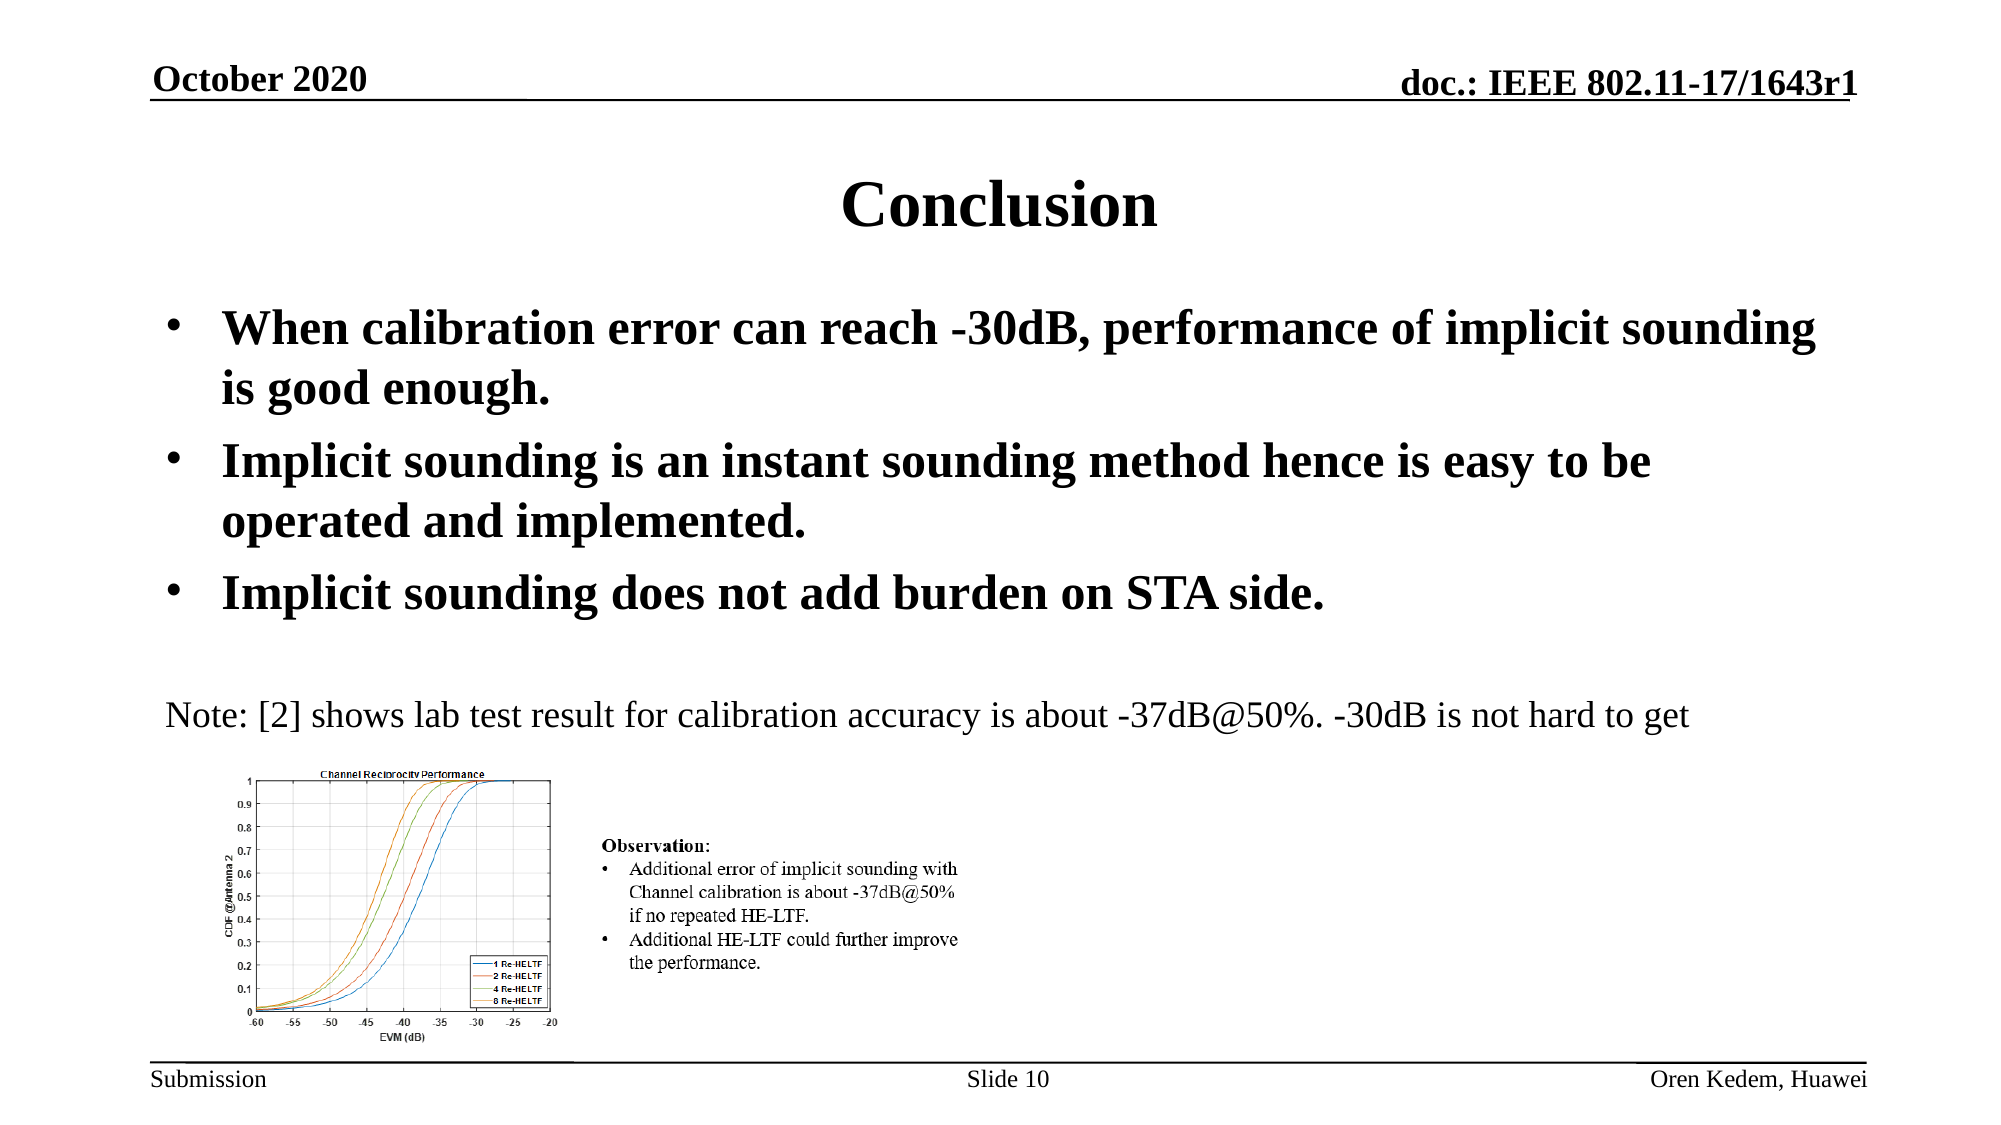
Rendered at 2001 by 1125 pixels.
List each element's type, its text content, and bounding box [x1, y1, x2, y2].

list When calibration error can reach -30dB, performance of implicit sounding is good enough. Implicit sounding is an instant sounding method hence is easy to be operated and implemented. Implicit sounding does not add burden on STA side. Note: [2] shows lab test result for calibration accuracy is about -37dB@50%. -30dB is not hard to get [149, 286, 1850, 963]
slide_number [152, 54, 563, 100]
slide_number Slide 10 [950, 1061, 1067, 1123]
title Conclusion [149, 112, 1850, 286]
footer Oren Kedem, Huawei [1171, 1061, 1869, 1093]
picture [184, 759, 982, 1049]
